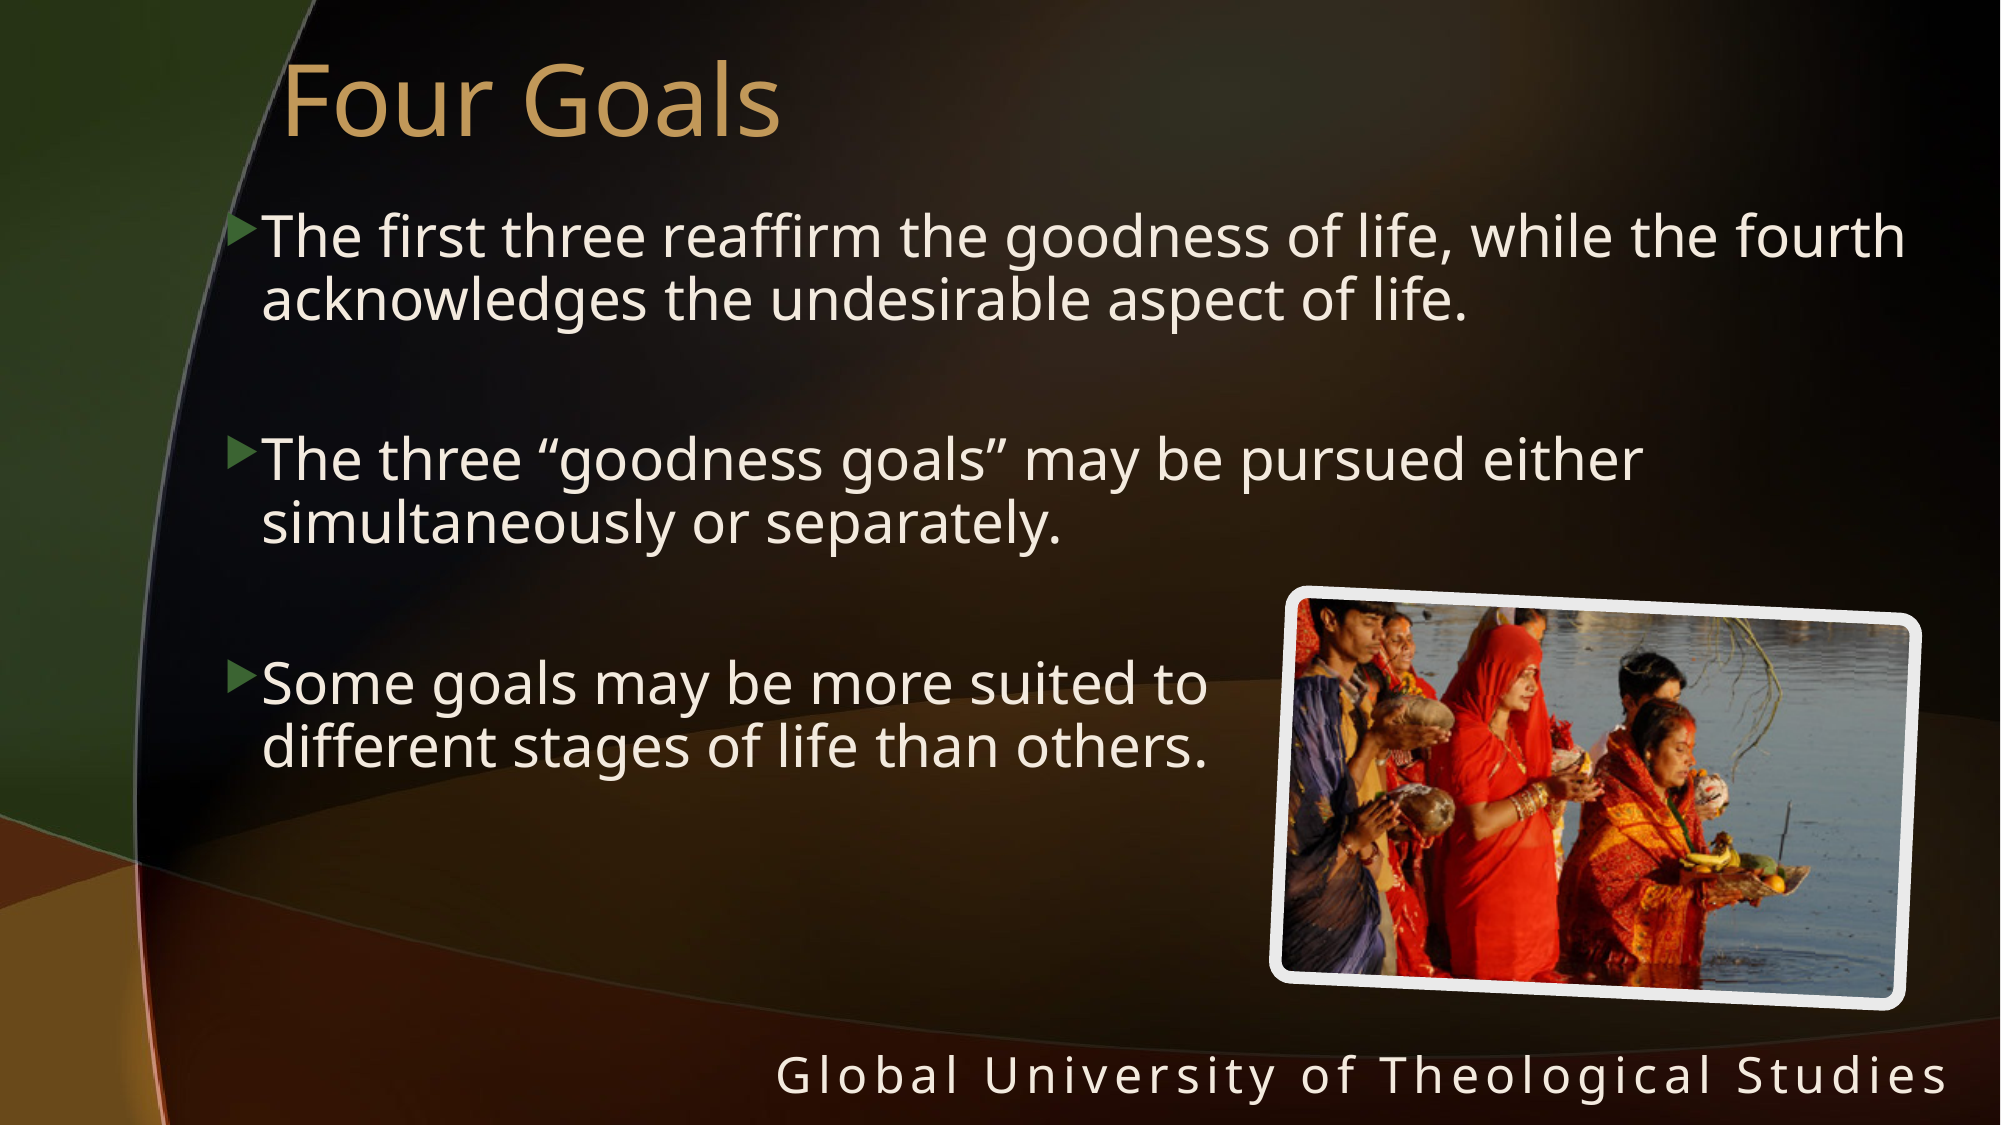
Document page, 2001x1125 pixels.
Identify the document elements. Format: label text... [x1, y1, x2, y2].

title Four Goals [264, 4, 1993, 188]
list The first three reaffirm the goodness of life, while the fourth acknowledges the undesirable aspect of life. The three “goodness goals” may be pursued either simultaneously or separately. Some goals may be more suited to different stages of life than others. [208, 199, 1956, 988]
text_box Global University of Theological Studies [760, 1042, 2000, 1124]
picture [0, 0, 2001, 1125]
